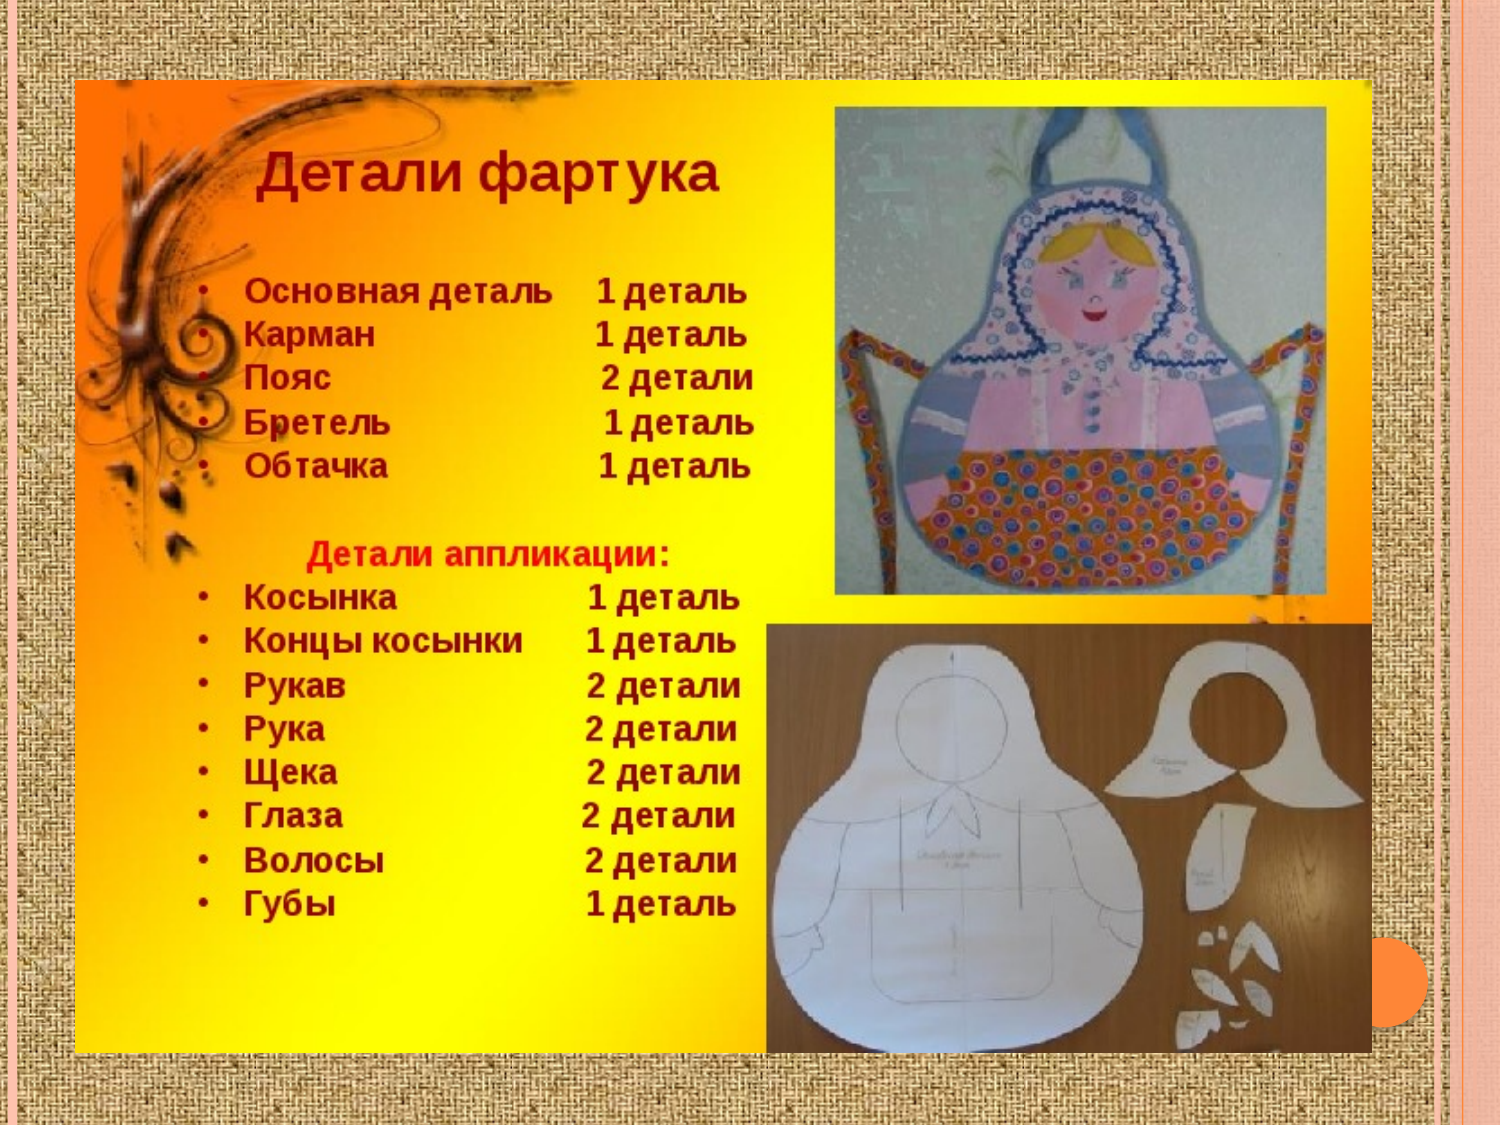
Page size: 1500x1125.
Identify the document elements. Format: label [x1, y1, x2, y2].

picture [18, 0, 1434, 1125]
list [74, 79, 1372, 1053]
picture [1441, 0, 1449, 1125]
picture [0, 0, 7, 1125]
